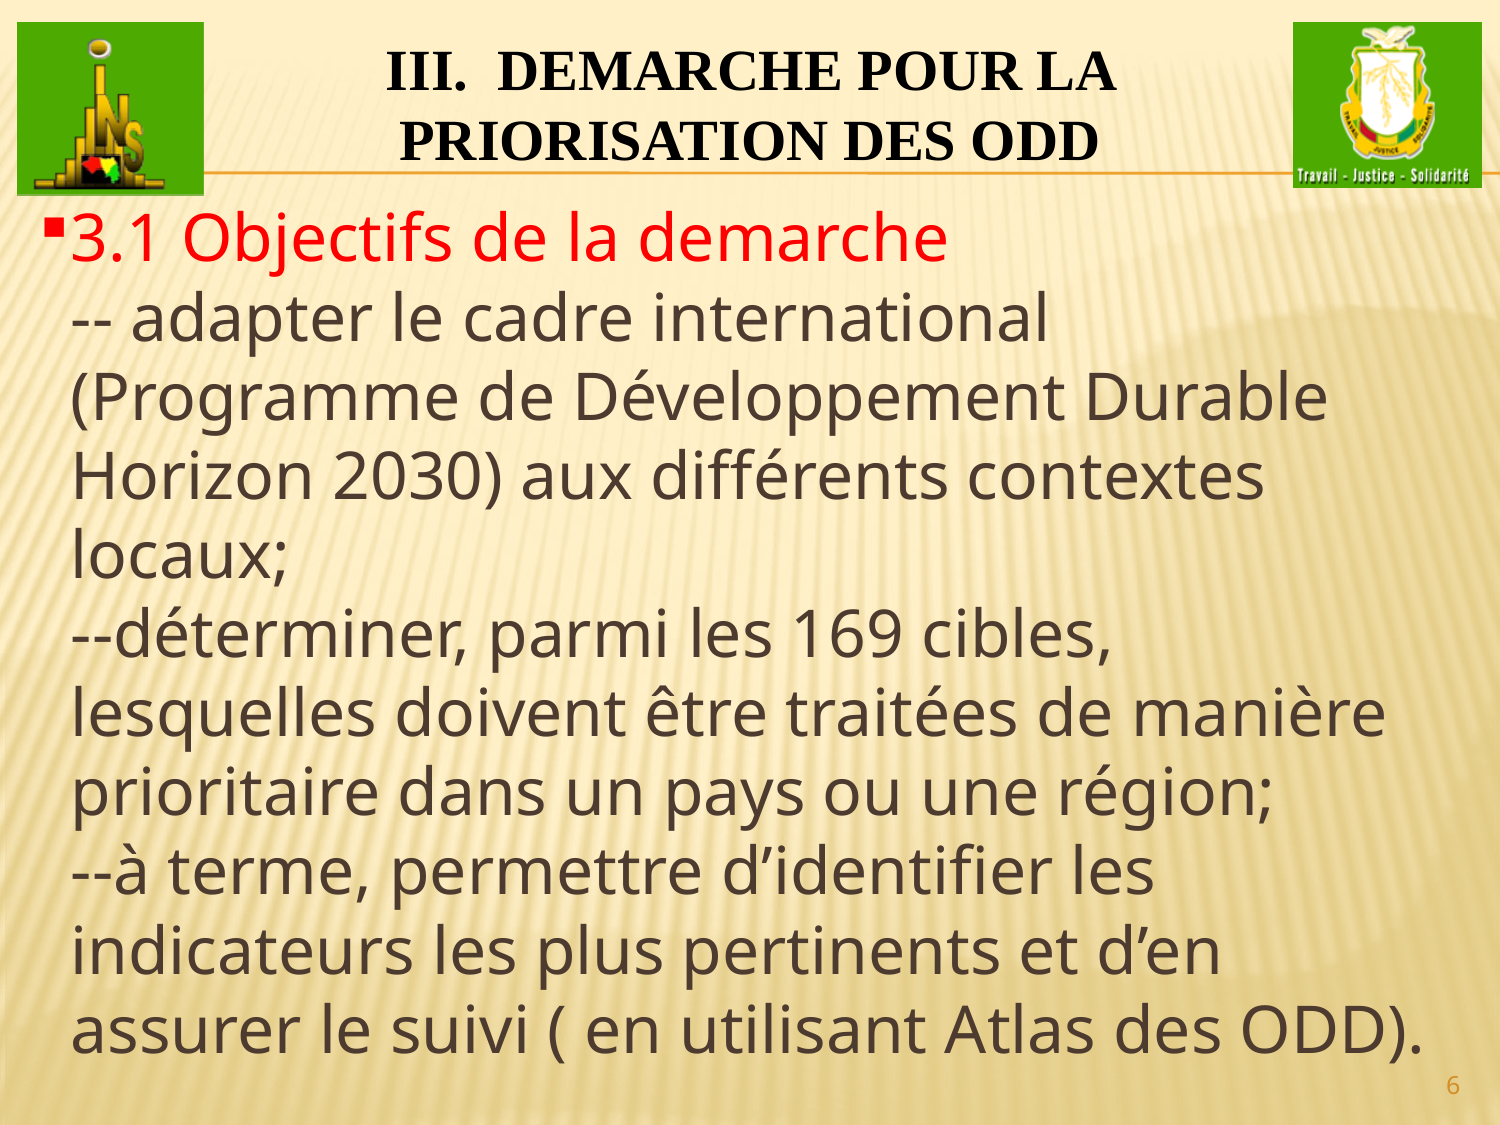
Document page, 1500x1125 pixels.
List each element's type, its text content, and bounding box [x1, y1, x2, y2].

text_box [17, 22, 1483, 196]
slide_number 6 [1350, 1062, 1475, 1103]
title 3.1 Objectifs de la demarche -- adapter le cadre international (Programme de Développement Durable Horizon 2030) aux différents contextes locaux; --déterminer, parmi les 169 cibles, lesquelles doivent être traitées de manière prioritaire dans un pays ou une région; --à terme, permettre d’identifier les indicateurs les plus pertinents et d’en assurer le suivi ( en utilisant Atlas des ODD). [24, 213, 1450, 1088]
